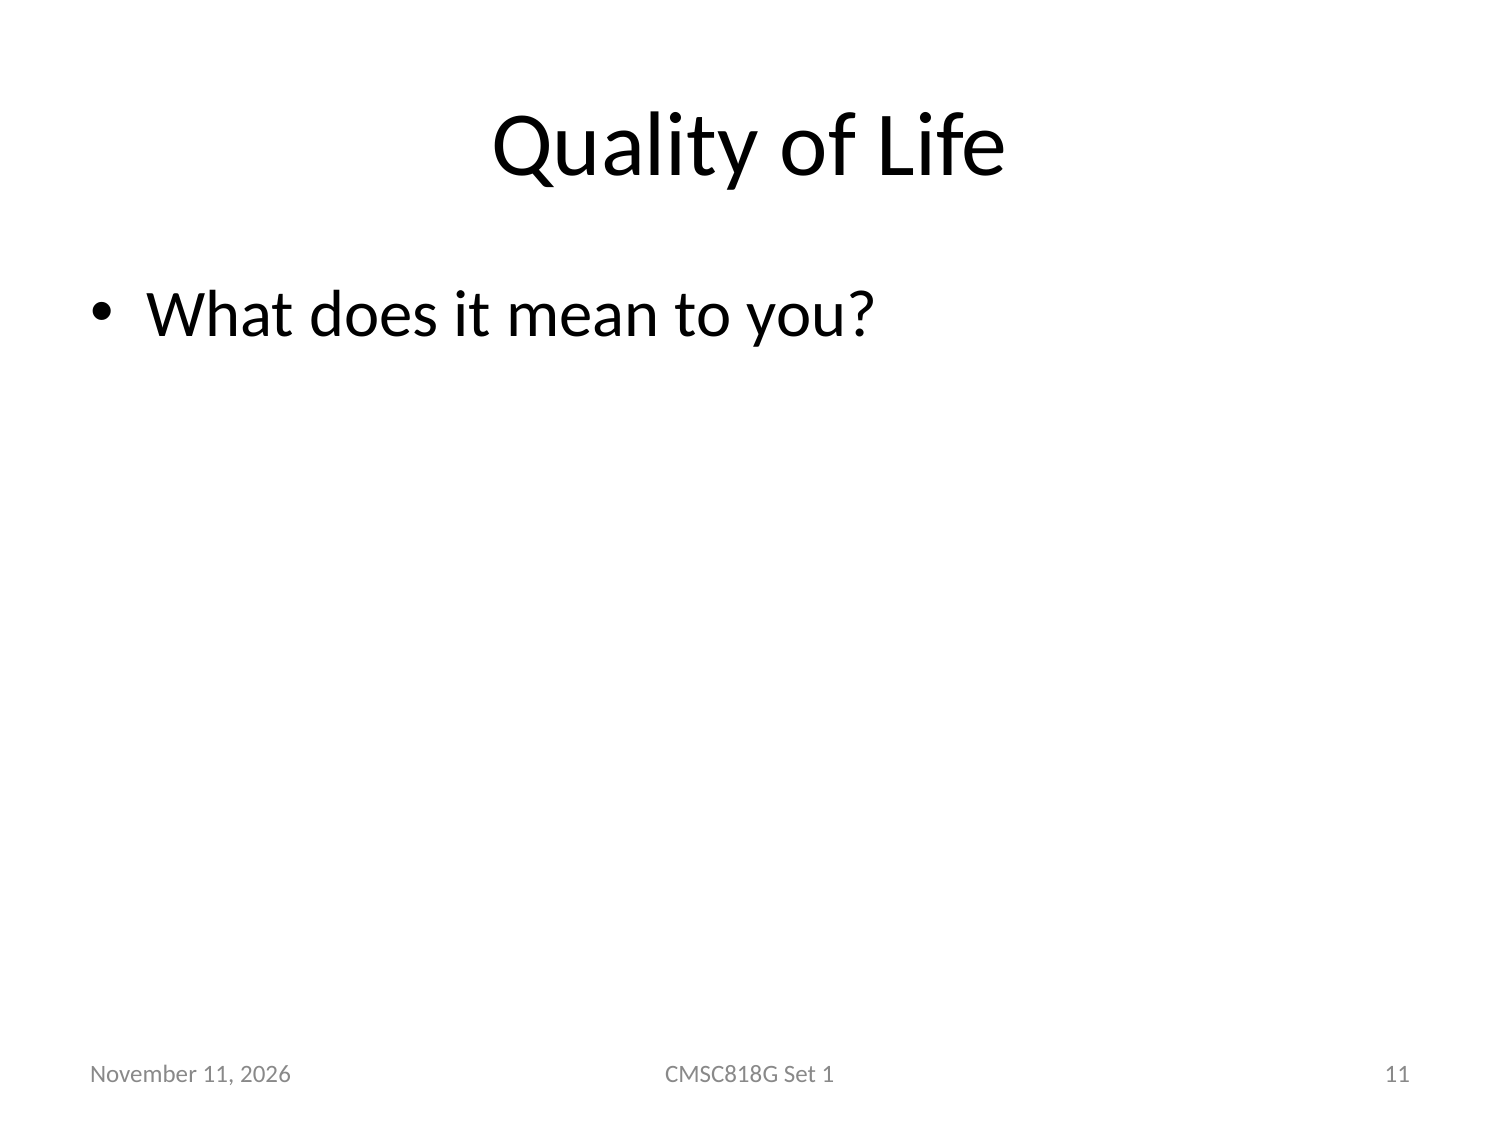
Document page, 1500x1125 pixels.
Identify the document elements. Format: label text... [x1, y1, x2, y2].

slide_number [75, 1042, 425, 1103]
list What does it mean to you? [75, 262, 1425, 1005]
title Quality of Life [75, 45, 1425, 233]
slide_number 11 [1074, 1042, 1425, 1103]
footer CMSC818G Set 1 [512, 1042, 988, 1103]
